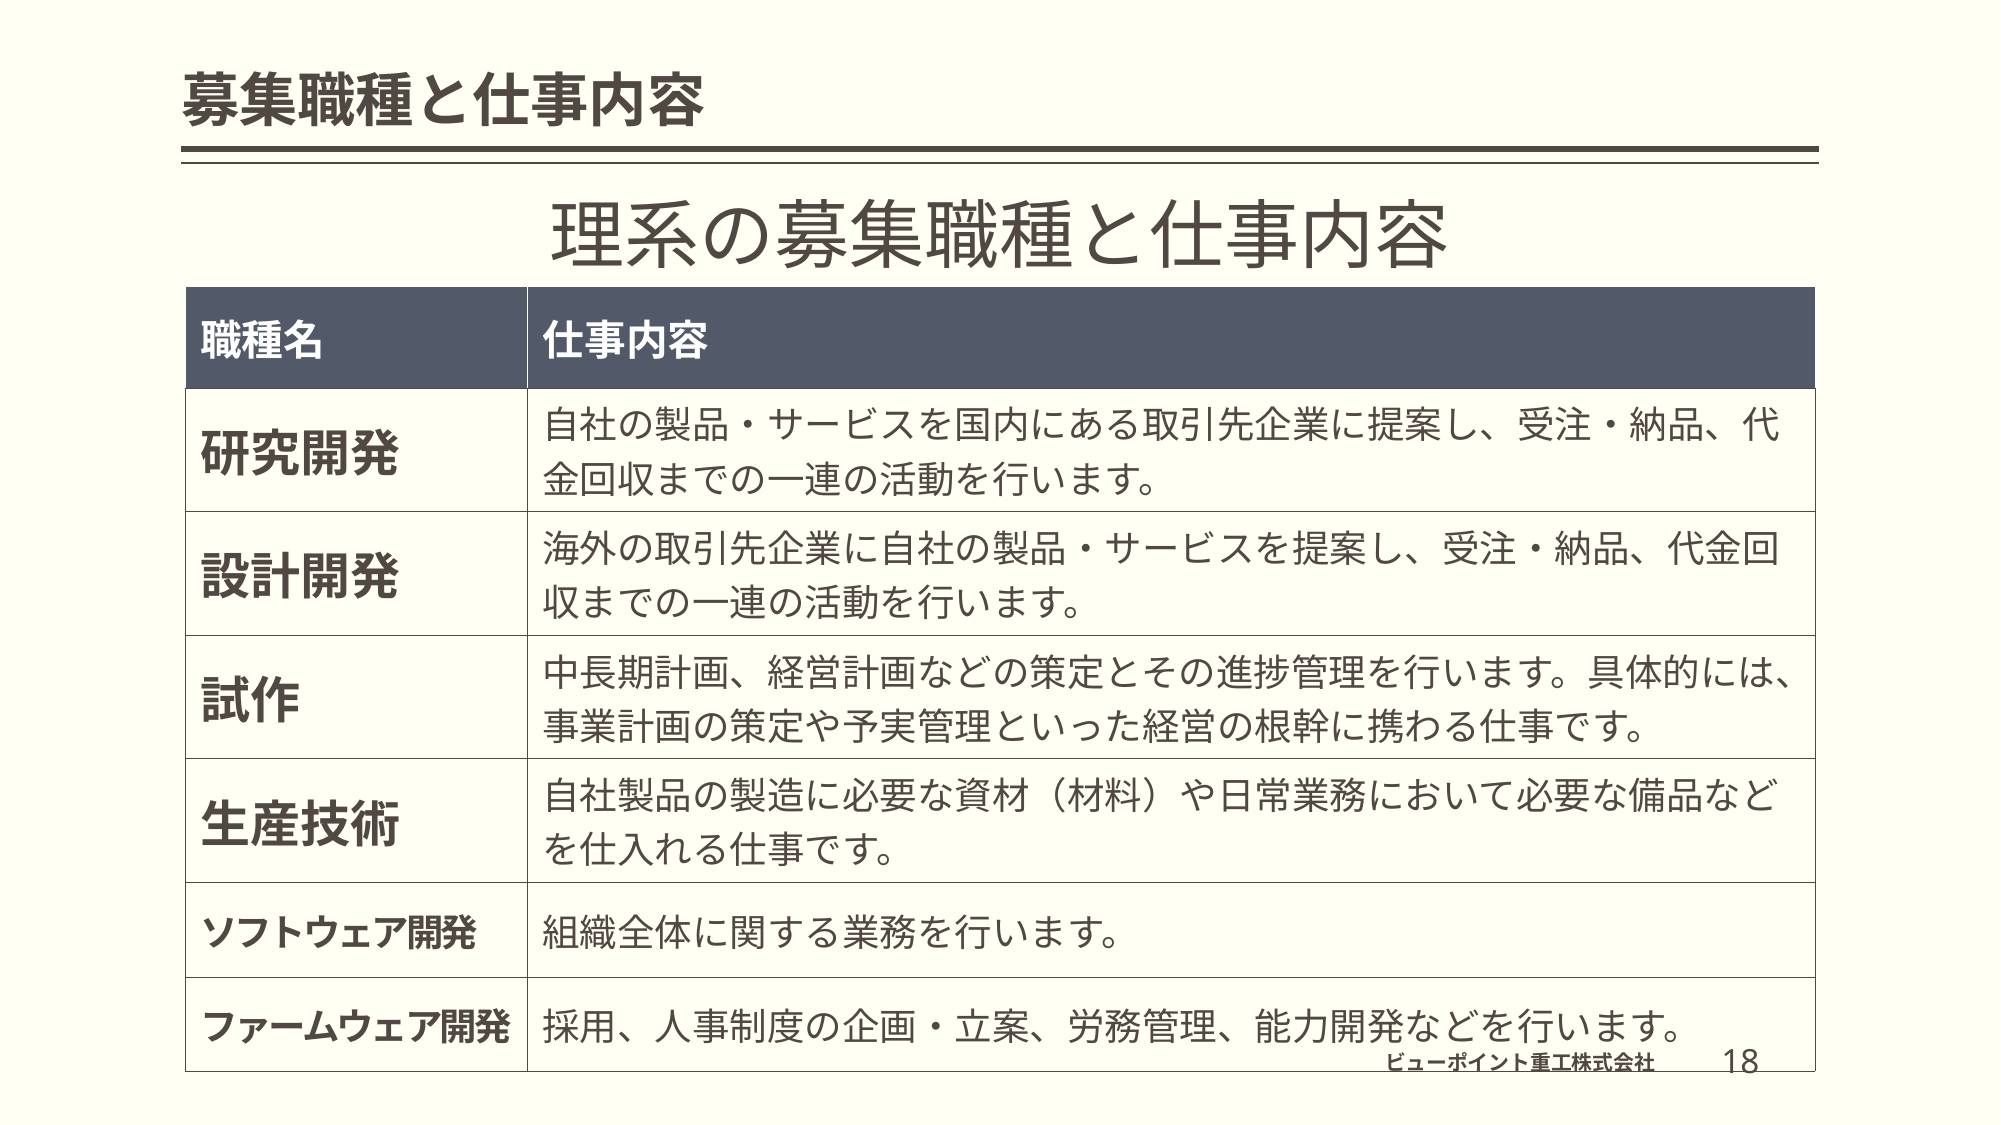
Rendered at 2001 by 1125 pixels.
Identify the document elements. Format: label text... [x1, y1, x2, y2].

table_cell 海外の取引先企業に自社の製品・サービスを提案し、受注・納品、代金回収までの一連の活動を行います。 [528, 512, 1815, 635]
text_box 理系の募集職種と仕事内容 [534, 179, 1465, 285]
table_cell 採用、人事制度の企画・立案、労務管理、能力開発などを行います。 [528, 978, 1815, 1071]
table_cell 組織全体に関する業務を行います。 [528, 883, 1815, 977]
table_header 仕事内容 [528, 287, 1815, 388]
table_cell ソフトウェア開発 [186, 883, 527, 977]
table_cell 自社の製品・サービスを国内にある取引先企業に提案し、受注・納品、代金回収までの一連の活動を行います。 [528, 389, 1815, 511]
table_cell 自社製品の製造に必要な資材（材料）や日常業務において必要な備品などを仕入れる仕事です。 [528, 759, 1815, 882]
table_cell 設計開発 [186, 512, 527, 635]
table_cell 試作 [186, 636, 527, 758]
table_cell 中長期計画、経営計画などの策定とその進捗管理を行います。具体的には、事業計画の策定や予実管理といった経営の根幹に携わる仕事です。 [528, 636, 1815, 758]
table_cell 生産技術 [186, 759, 527, 882]
table_cell ファームウェア開発 [186, 978, 527, 1071]
table_cell 研究開発 [186, 389, 527, 511]
table_header 職種名 [186, 287, 527, 388]
title 募集職種と仕事内容 [181, 48, 1819, 143]
